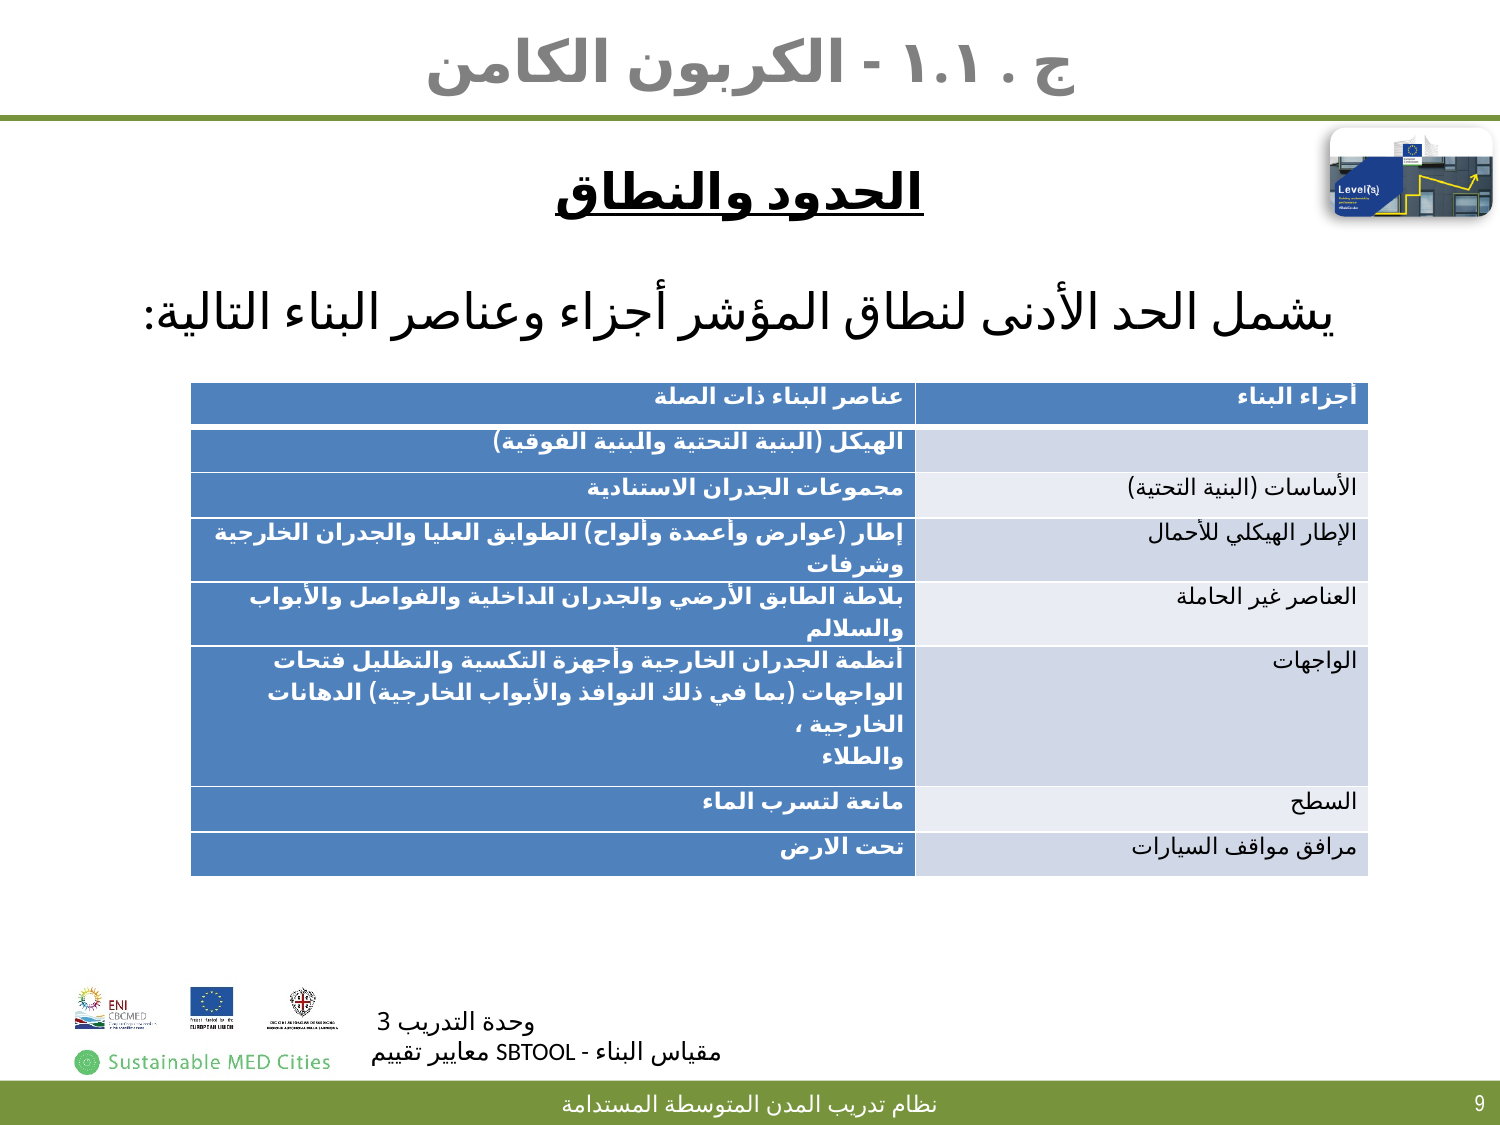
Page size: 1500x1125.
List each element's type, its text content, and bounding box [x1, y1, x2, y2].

table_cell مانعة لتسرب الماء [191, 787, 915, 831]
table_cell أنظمة الجدران الخارجية وأجهزة التكسية والتظليل فتحات الواجهات (بما في ذلك النوافذ والأبواب الخارجية) الدهانات الخارجية ، والطلاء [191, 647, 915, 786]
table_cell تحت الارض [191, 833, 915, 876]
slide_number 9 [1149, 1079, 1500, 1125]
picture [62, 978, 356, 1080]
picture [1329, 127, 1493, 217]
table_cell مجموعات الجدران الاستنادية [191, 473, 915, 517]
table_cell مرافق مواقف السيارات [916, 833, 1368, 876]
table_cell العناصر غير الحاملة [916, 583, 1368, 645]
table_header أجزاء البناء [916, 383, 1368, 424]
table_cell [916, 430, 1368, 472]
table_cell الإطار الهيكلي للأحمال [916, 519, 1368, 581]
table_cell الأساسات (البنية التحتية) [916, 473, 1368, 517]
list الحدود والنطاق يشمل الحد الأدنى لنطاق المؤشر أجزاء وعناصر البناء التالية: [43, 152, 1436, 944]
table_cell إطار (عوارض وأعمدة وألواح) الطوابق العليا والجدران الخارجية وشرفات [191, 519, 915, 581]
title ج . ١.١ - الكربون الكامن [0, 0, 1500, 119]
table_cell الواجهات [916, 647, 1368, 786]
table_cell الهيكل (البنية التحتية والبنية الفوقية) [191, 430, 915, 472]
table_cell بلاطة الطابق الأرضي والجدران الداخلية والفواصل والأبواب والسلالم [191, 583, 915, 645]
table_cell السطح [916, 787, 1368, 831]
table_header عناصر البناء ذات الصلة [191, 383, 915, 424]
